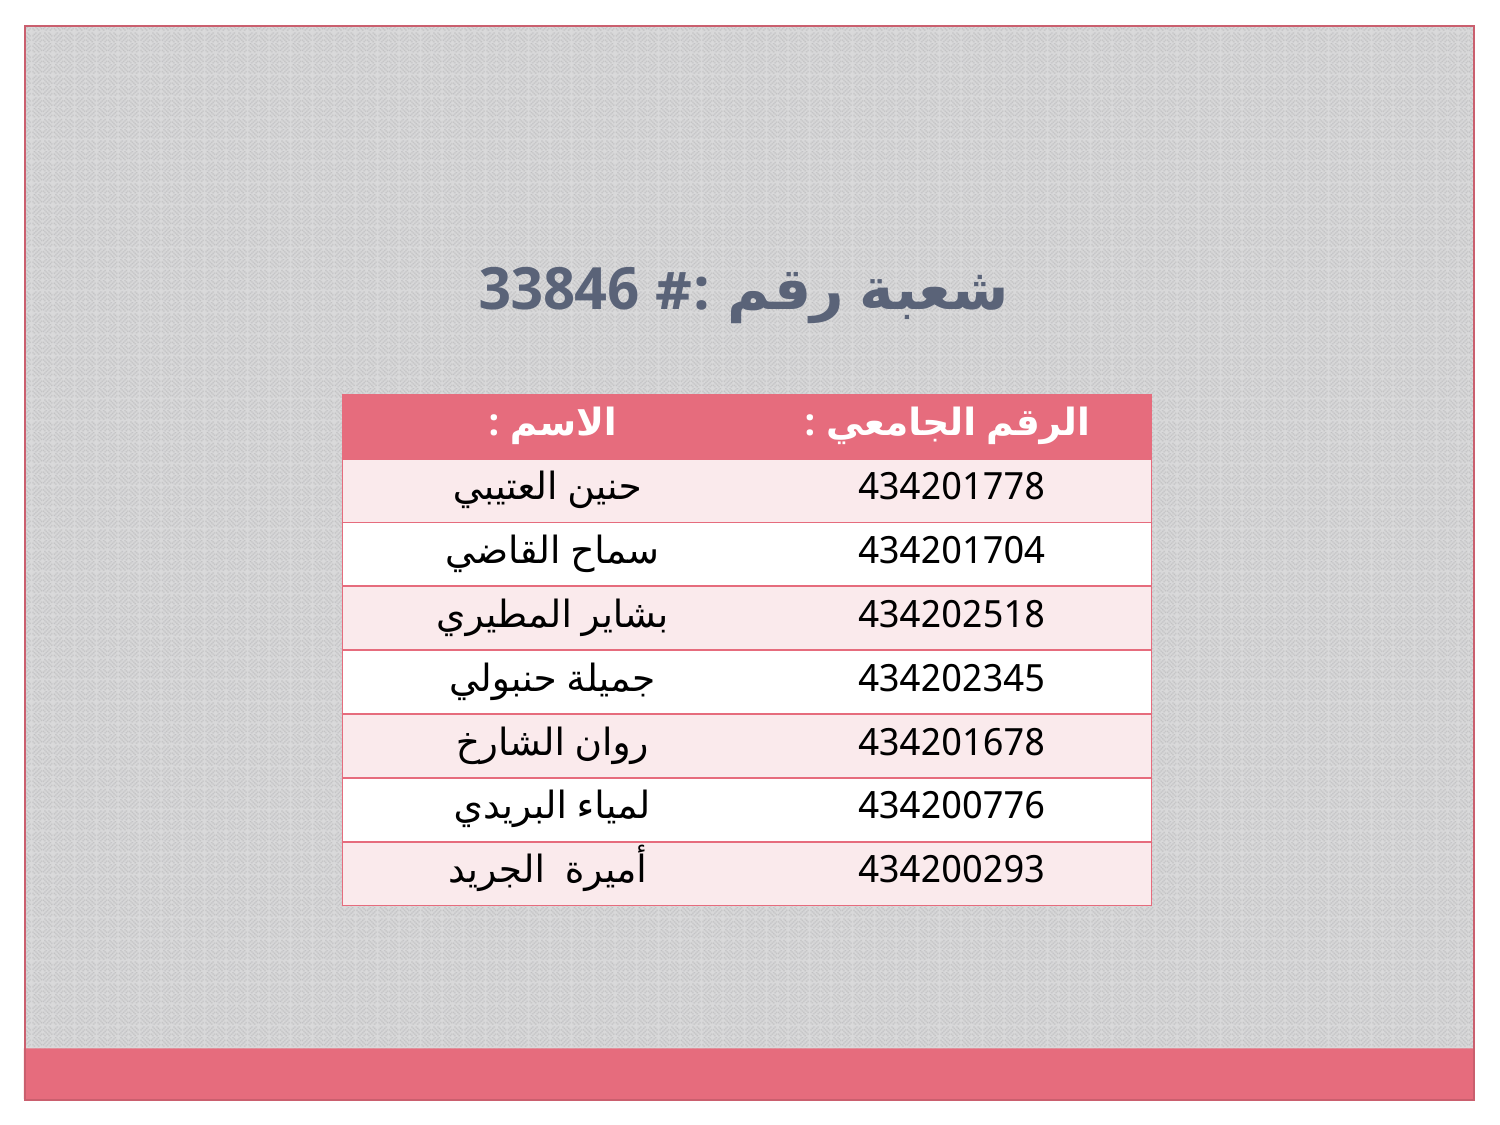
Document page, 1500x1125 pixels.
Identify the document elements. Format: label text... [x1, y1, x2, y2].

table_cell روان الشارخ [343, 715, 752, 777]
table_cell 434202518 [752, 587, 1151, 649]
table_cell جميلة حنبولي [343, 651, 752, 713]
table_cell أميرة الجريد [343, 843, 752, 905]
table_cell 434202345 [752, 651, 1151, 713]
table_cell 434201778 [752, 460, 1151, 522]
table_header الاسم : [343, 396, 752, 458]
table_cell بشاير المطيري [343, 587, 752, 649]
table_cell 434200776 [752, 779, 1151, 841]
table_cell لمياء البريدي [343, 779, 752, 841]
table_header الرقم الجامعي : [752, 396, 1151, 458]
table_cell 434201704 [752, 523, 1151, 585]
table_cell 434201678 [752, 715, 1151, 777]
table_cell سماح القاضي [343, 523, 752, 585]
text_box شعبة رقم :# 33846 [431, 243, 1058, 329]
table_cell حنين العتيبي [343, 460, 752, 522]
table_cell 434200293 [752, 843, 1151, 905]
